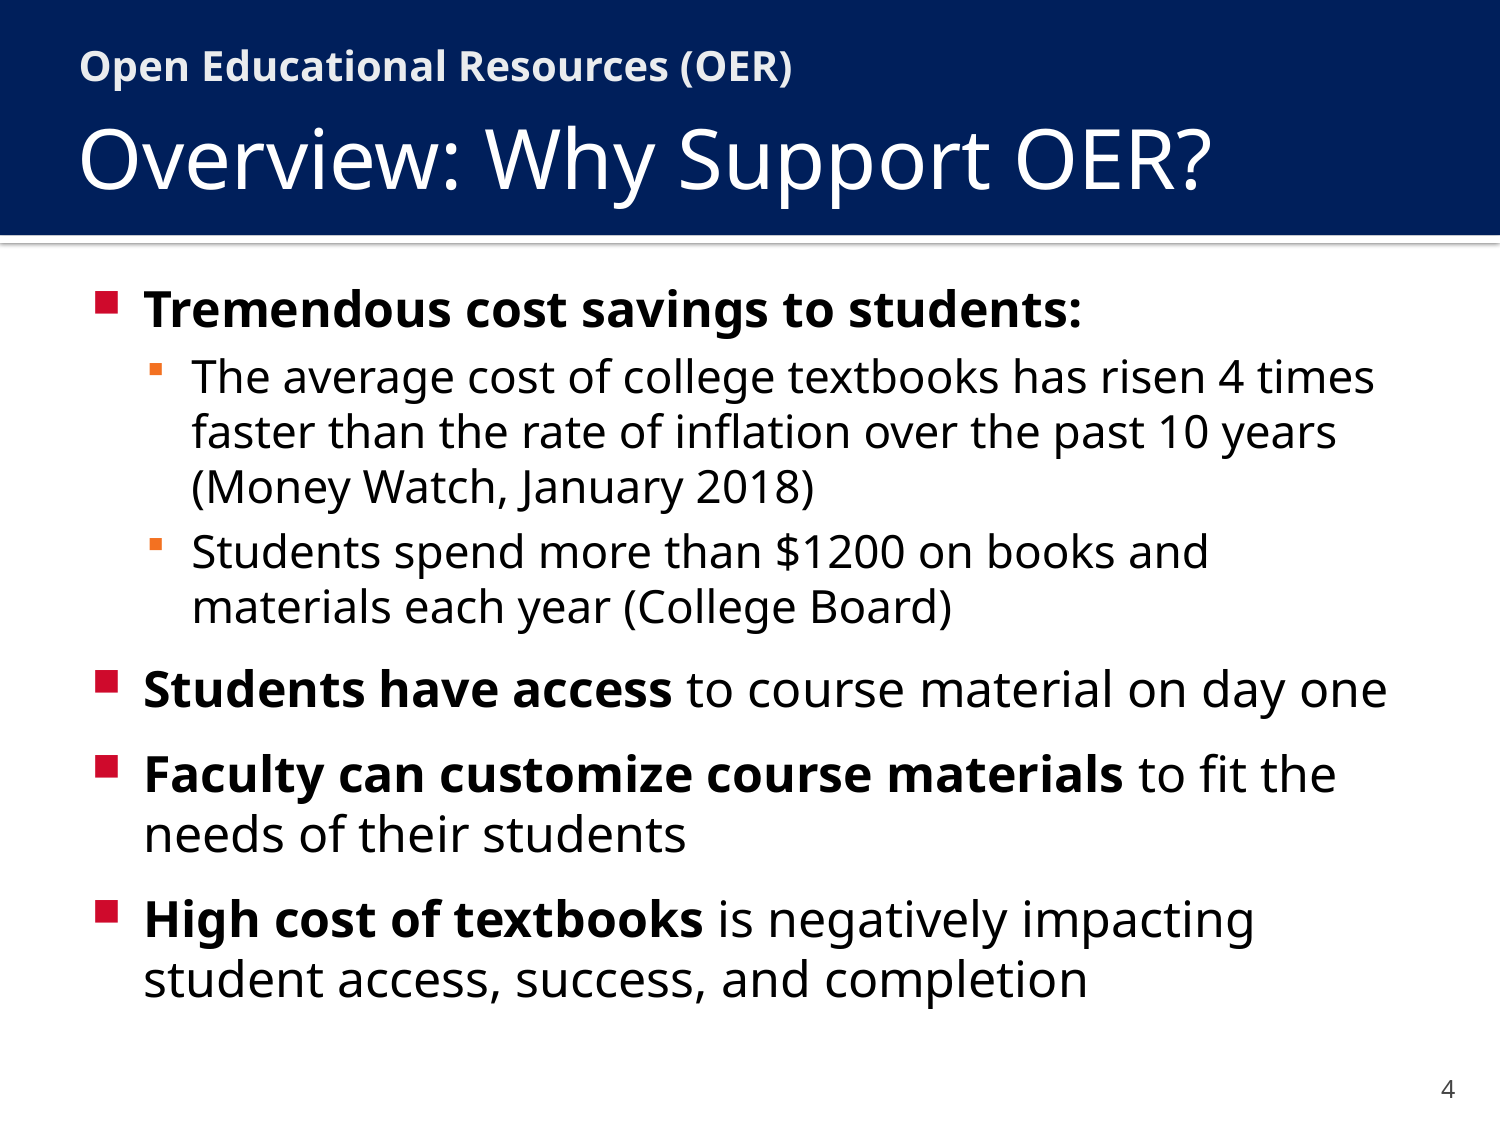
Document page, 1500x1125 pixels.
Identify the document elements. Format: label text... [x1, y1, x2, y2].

list Tremendous cost savings to students: The average cost of college textbooks has risen 4 times faster than the rate of inflation over the past 10 years (Money Watch, January 2018) Students spend more than $1200 on books and materials each year (College Board) Students have access to course material on day one Faculty can customize course materials to fit the needs of their students High cost of textbooks is negatively impacting student access, success, and completion [62, 262, 1438, 1022]
list Open Educational Resources (OER) [49, 24, 1451, 101]
title Overview: Why Support OER? [62, 87, 1438, 226]
